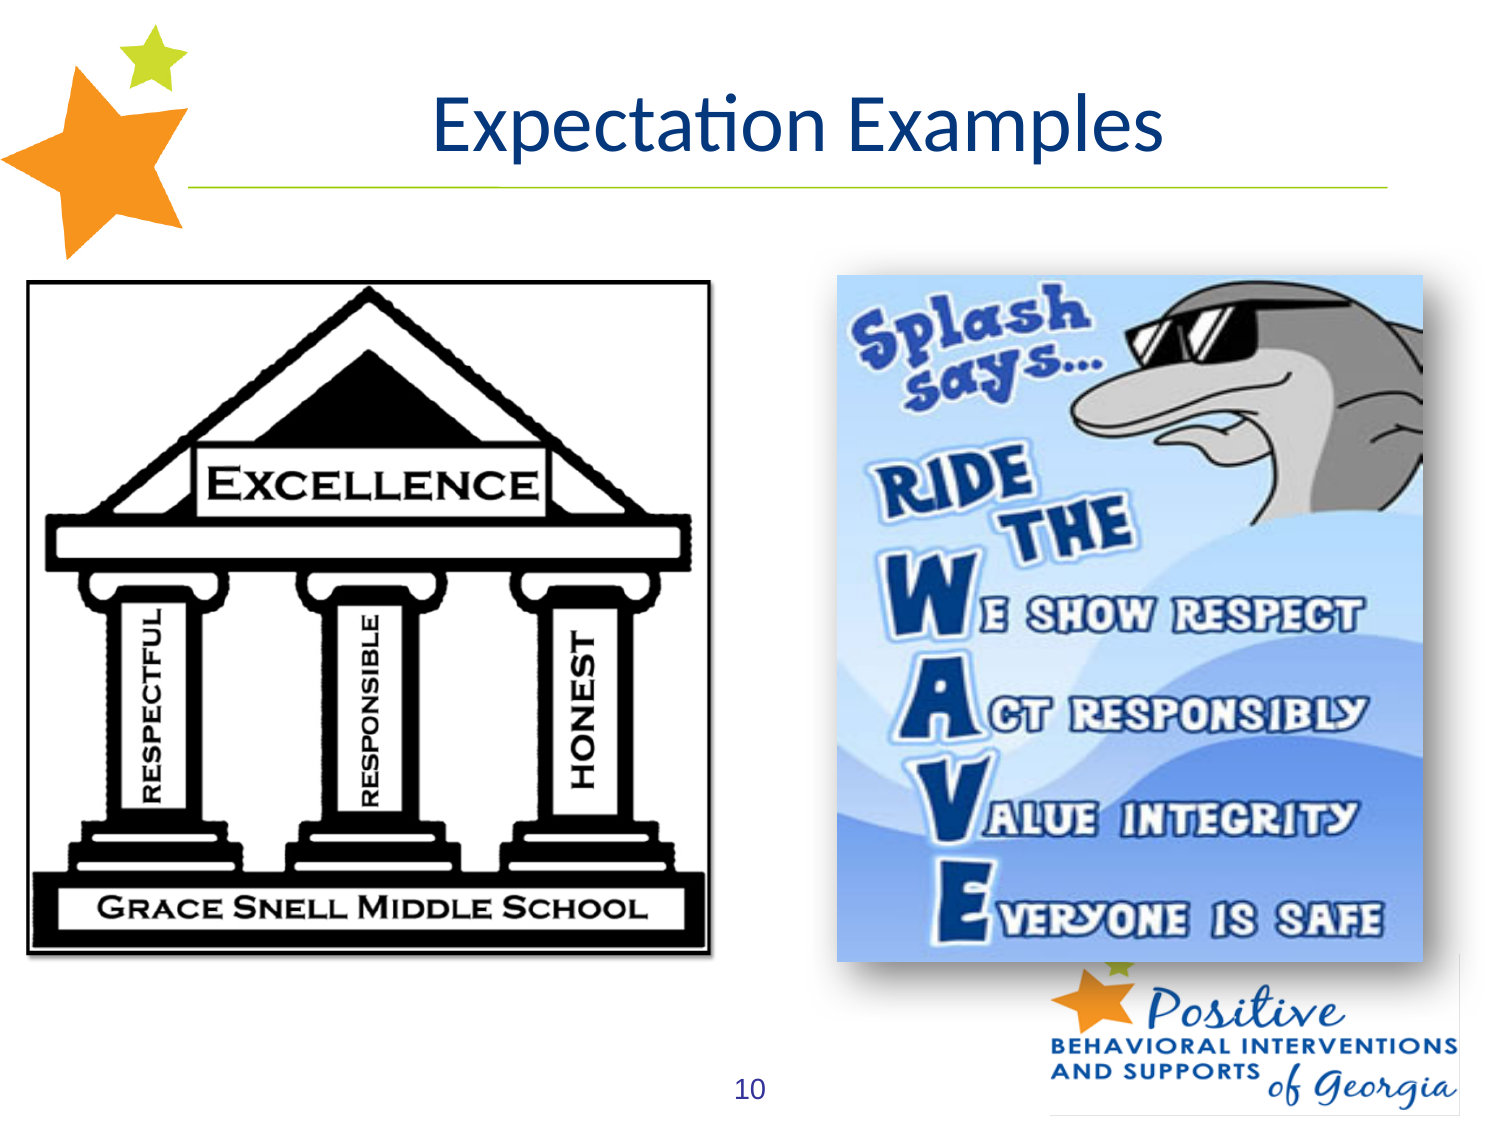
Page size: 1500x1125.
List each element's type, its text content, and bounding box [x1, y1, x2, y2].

slide_number 10 [593, 1062, 907, 1101]
picture [1050, 954, 1461, 1117]
picture [24, 277, 718, 964]
picture [0, 24, 188, 260]
text_box Expectation Examples [174, 61, 1423, 176]
picture [837, 275, 1423, 962]
